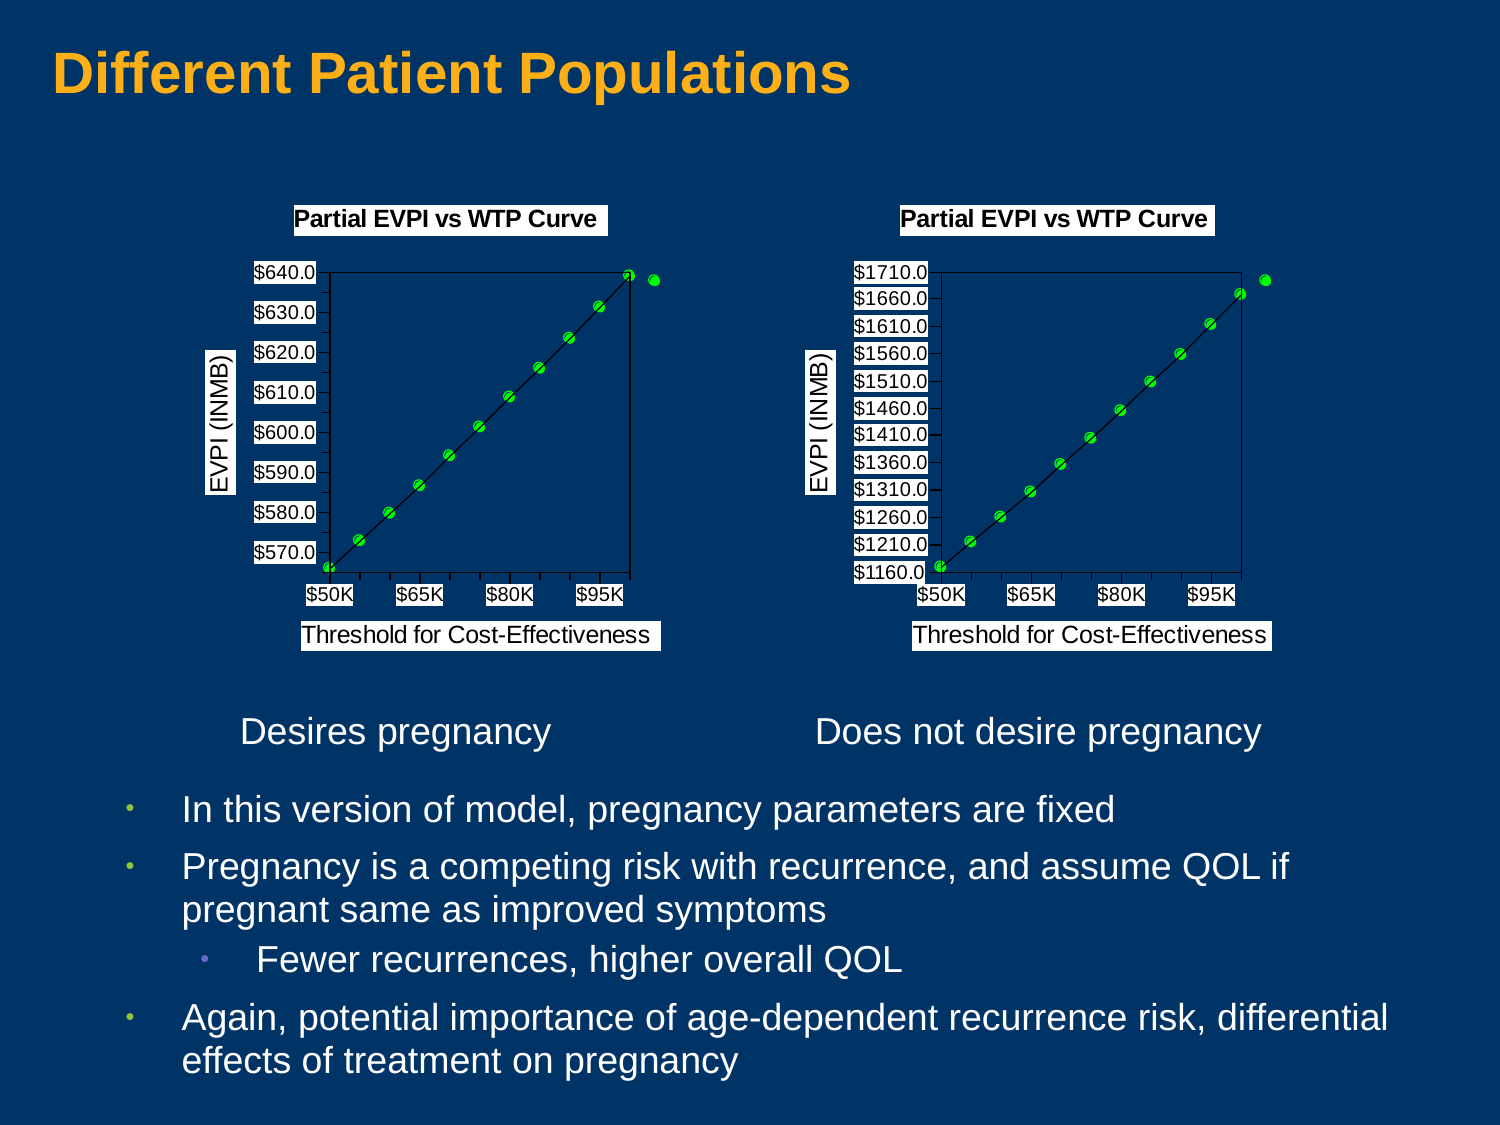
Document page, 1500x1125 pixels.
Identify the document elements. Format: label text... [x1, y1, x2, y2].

text_box Desires pregnancy [224, 699, 675, 760]
picture [174, 174, 728, 681]
picture [774, 174, 1339, 681]
title Different Patient Populations [36, 36, 1463, 112]
list In this version of model, pregnancy parameters are fixed Pregnancy is a competing risk with recurrence, and assume QOL if pregnant same as improved symptoms Fewer recurrences, higher overall QOL Again, potential importance of age-dependent recurrence risk, differential effects of treatment on pregnancy [81, 753, 1434, 1125]
text_box Does not desire pregnancy [799, 699, 1338, 760]
